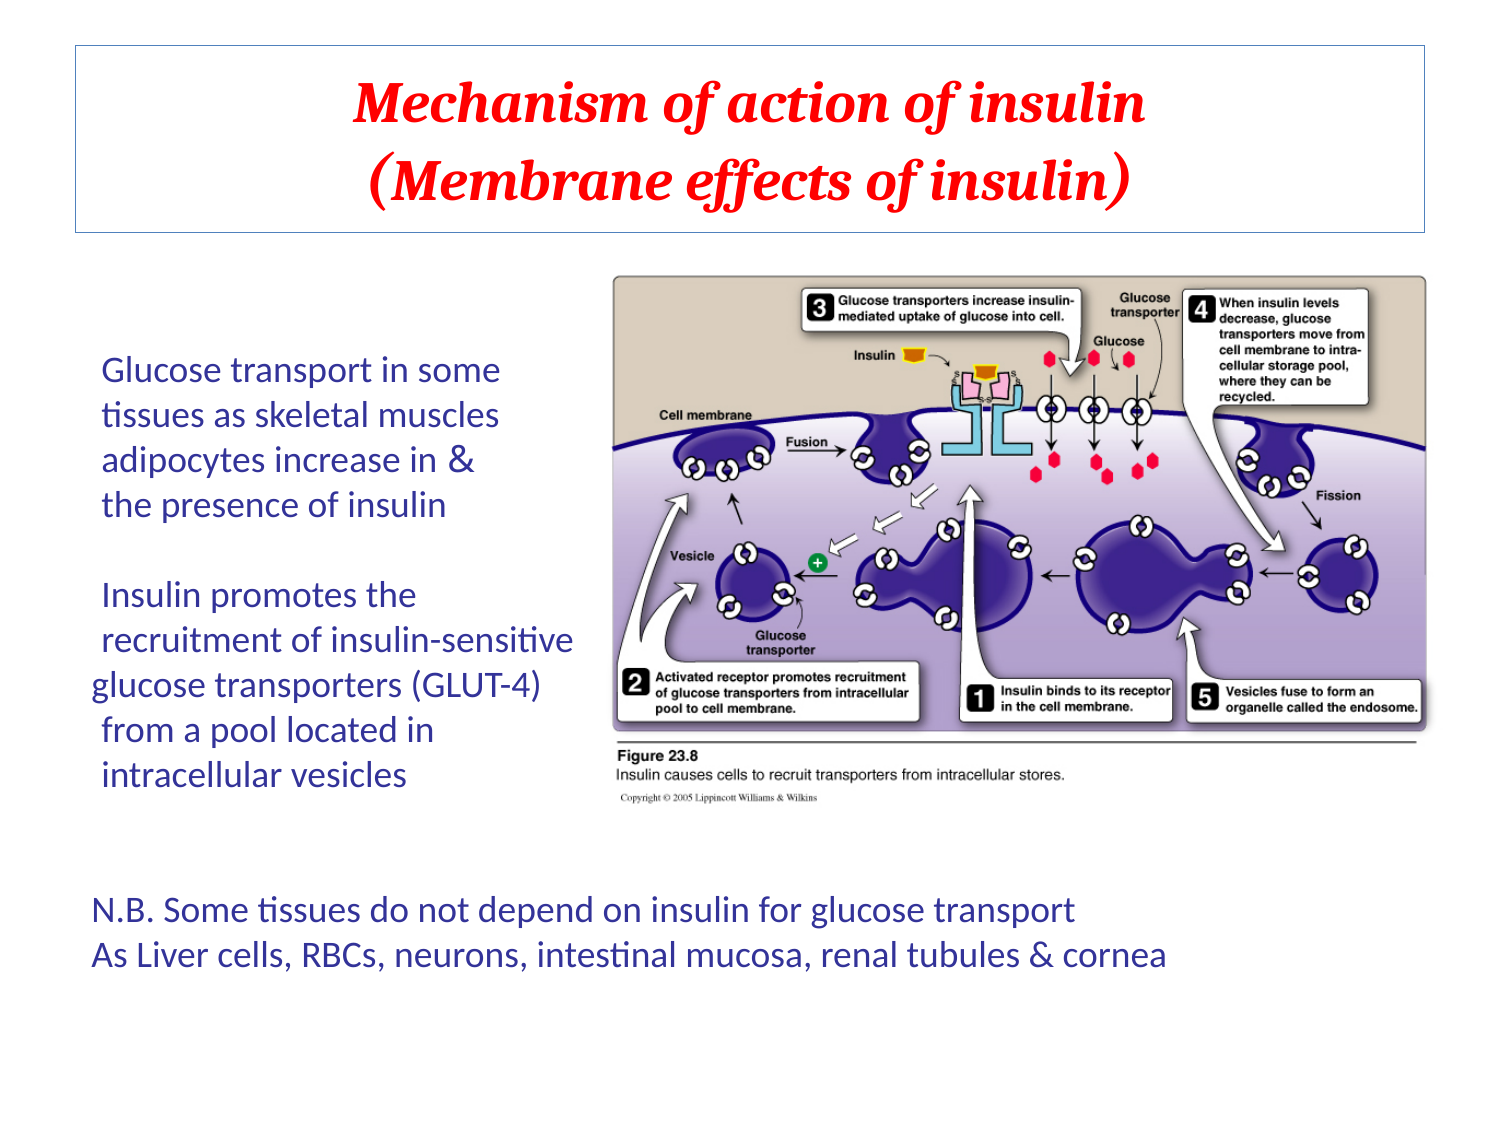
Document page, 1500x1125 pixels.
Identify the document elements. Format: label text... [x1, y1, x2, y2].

title Mechanism of action of insulin (Membrane effects of insulin) [75, 45, 1425, 233]
text_box Glucose transport in some tissues as skeletal muscles & adipocytes increase in the presence of insulin Insulin promotes the recruitment of insulin-sensitive glucose transporters (GLUT-4) from a pool located in intracellular vesicles N.B. Some tissues do not depend on insulin for glucose transport As Liver cells, RBCs, neurons, intestinal mucosa, renal tubules & cornea [76, 292, 1184, 1028]
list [585, 257, 1452, 927]
